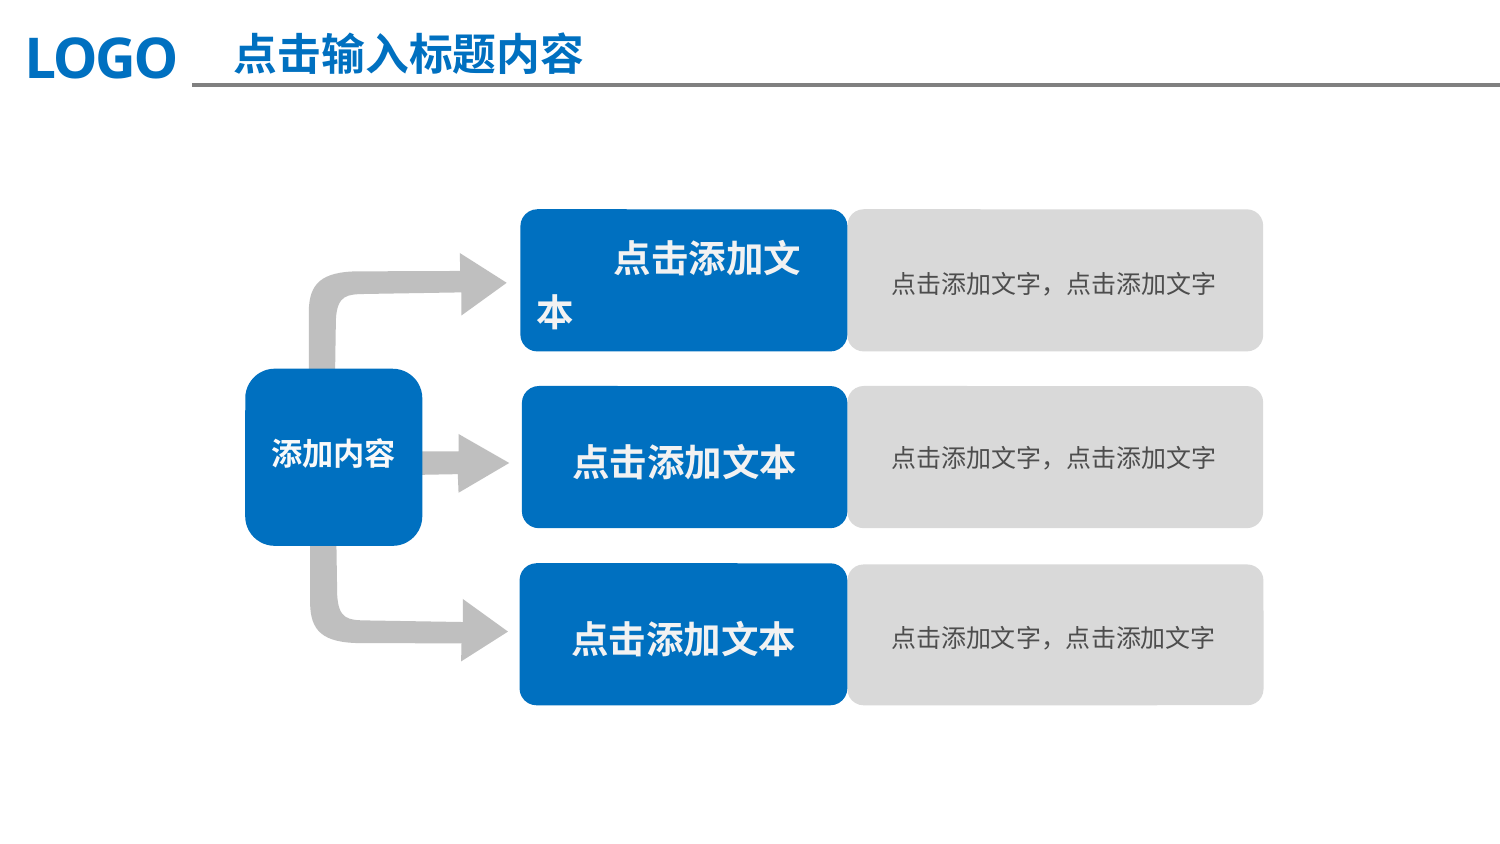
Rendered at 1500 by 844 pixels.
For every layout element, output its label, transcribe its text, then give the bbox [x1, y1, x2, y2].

text_box 点击添加文本 [521, 385, 848, 529]
text_box [310, 546, 508, 662]
text_box 点击添加文字，点击添加文字 [847, 564, 1264, 706]
text_box [308, 252, 507, 368]
text_box 点击输入标题内容 [206, 20, 612, 85]
text_box 点击添加文字，点击添加文字 [847, 209, 1264, 352]
text_box [423, 433, 510, 493]
text_box 点击添加文字，点击添加文字 [847, 385, 1264, 529]
text_box 点击添加文本 [520, 209, 848, 352]
text_box 添加内容 [245, 368, 423, 546]
text_box 点击添加文本 [519, 563, 848, 706]
